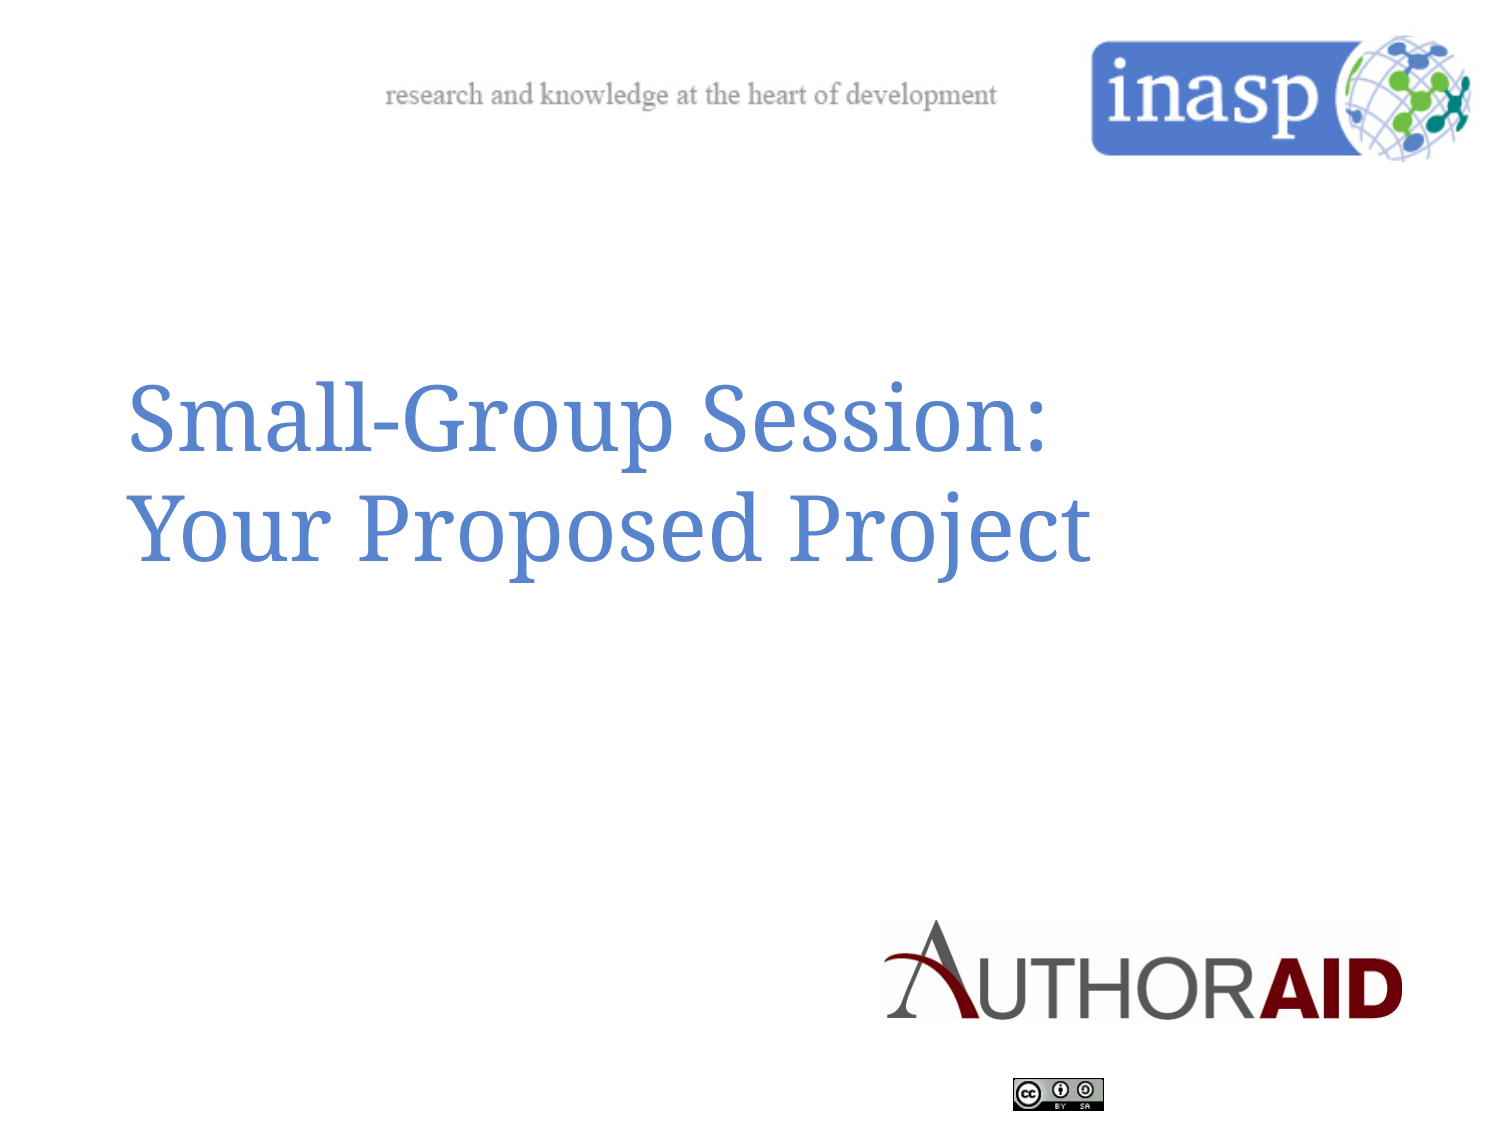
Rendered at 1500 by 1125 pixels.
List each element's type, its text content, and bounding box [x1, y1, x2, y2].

picture [884, 920, 1402, 1020]
title Small-Group Session: Your Proposed Project [112, 349, 1388, 591]
picture [385, 24, 1484, 173]
picture [1013, 1078, 1104, 1111]
